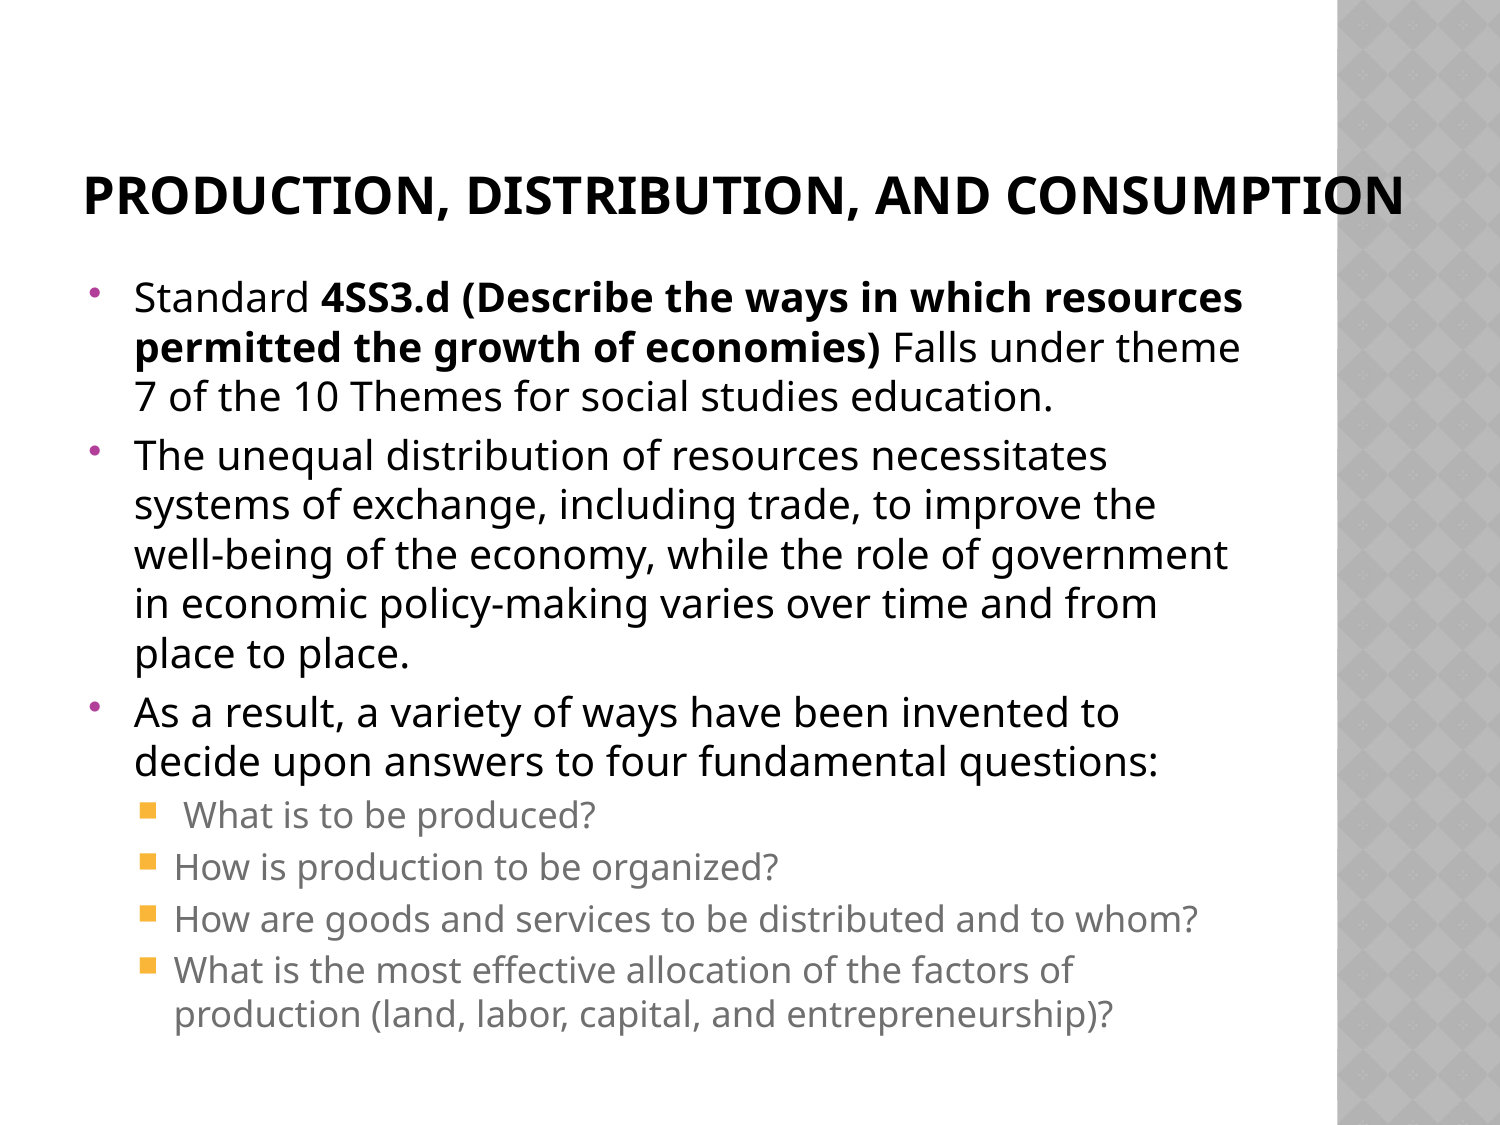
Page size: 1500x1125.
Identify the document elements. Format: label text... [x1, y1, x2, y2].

list Standard 4SS3.d (Describe the ways in which resources permitted the growth of economies) Falls under theme 7 of the 10 Themes for social studies education. The unequal distribution of resources necessitates systems of exchange, including trade, to improve the well-being of the economy, while the role of government in economic policy-making varies over time and from place to place. As a result, a variety of ways have been invented to decide upon answers to four fundamental questions: What is to be produced? How is production to be organized? How are goods and services to be distributed and to whom? What is the most effective allocation of the factors of production (land, labor, capital, and entrepreneurship)? [75, 264, 1263, 1059]
title PRODUCTION, DISTRIBUTION, AND CONSUMPTION [75, 99, 1425, 288]
